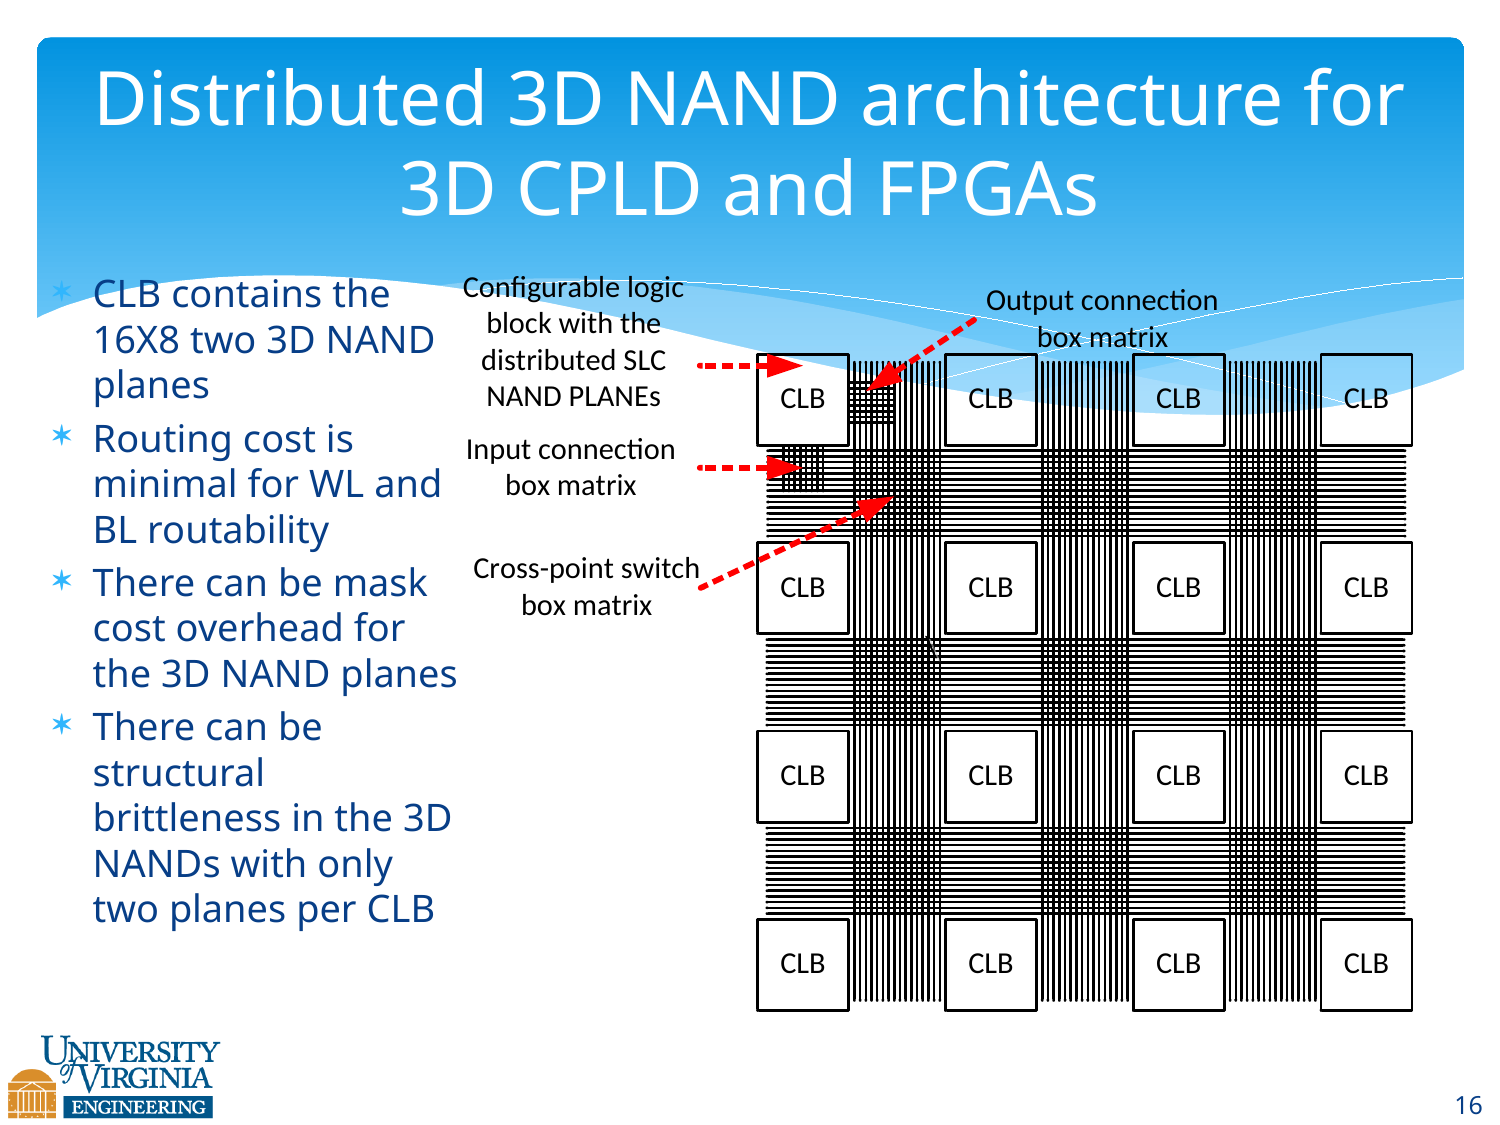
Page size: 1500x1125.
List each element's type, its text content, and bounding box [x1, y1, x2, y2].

title Distributed 3D NAND architecture for 3D CPLD and FPGAs [75, 37, 1425, 243]
picture [459, 262, 1417, 1015]
picture [0, 1030, 225, 1125]
list CLB contains the 16X8 two 3D NAND planes Routing cost is minimal for WL and BL routability There can be mask cost overhead for the 3D NAND planes There can be structural brittleness in the 3D NANDs with only two planes per CLB [37, 262, 458, 1005]
slide_number 16 [1437, 1087, 1500, 1125]
